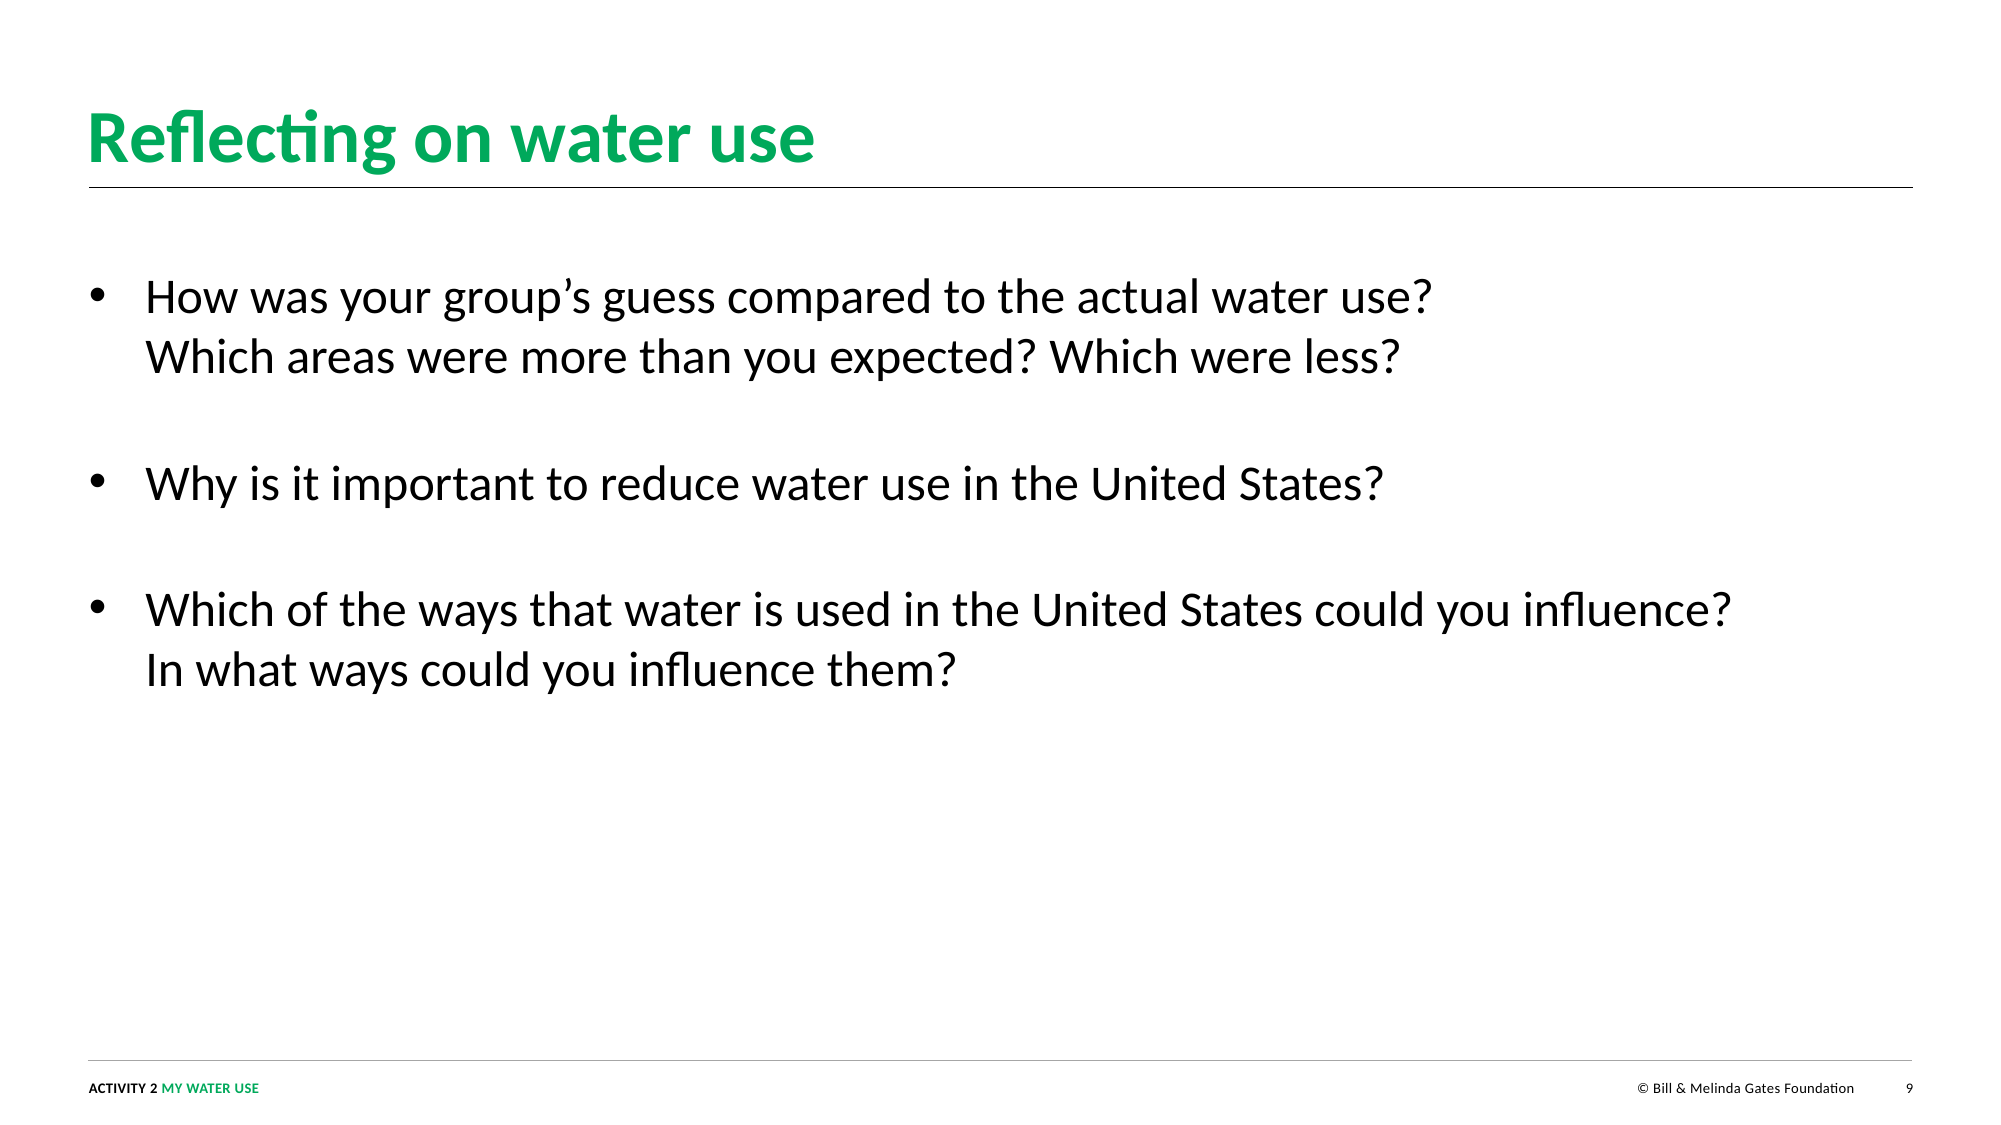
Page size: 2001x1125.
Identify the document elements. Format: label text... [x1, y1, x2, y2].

footer ACTIVITY 2 MY WATER USE [89, 1079, 765, 1097]
slide_number 9 [1871, 1078, 1913, 1097]
list How was your group’s guess compared to the actual water use? Which areas were more than you expected? Which were less? Why is it important to reduce water use in the United States? Which of the ways that water is used in the United States could you influence? In what ways could you influence them? [89, 256, 1913, 1019]
title Reflecting on water use [87, 87, 1913, 148]
